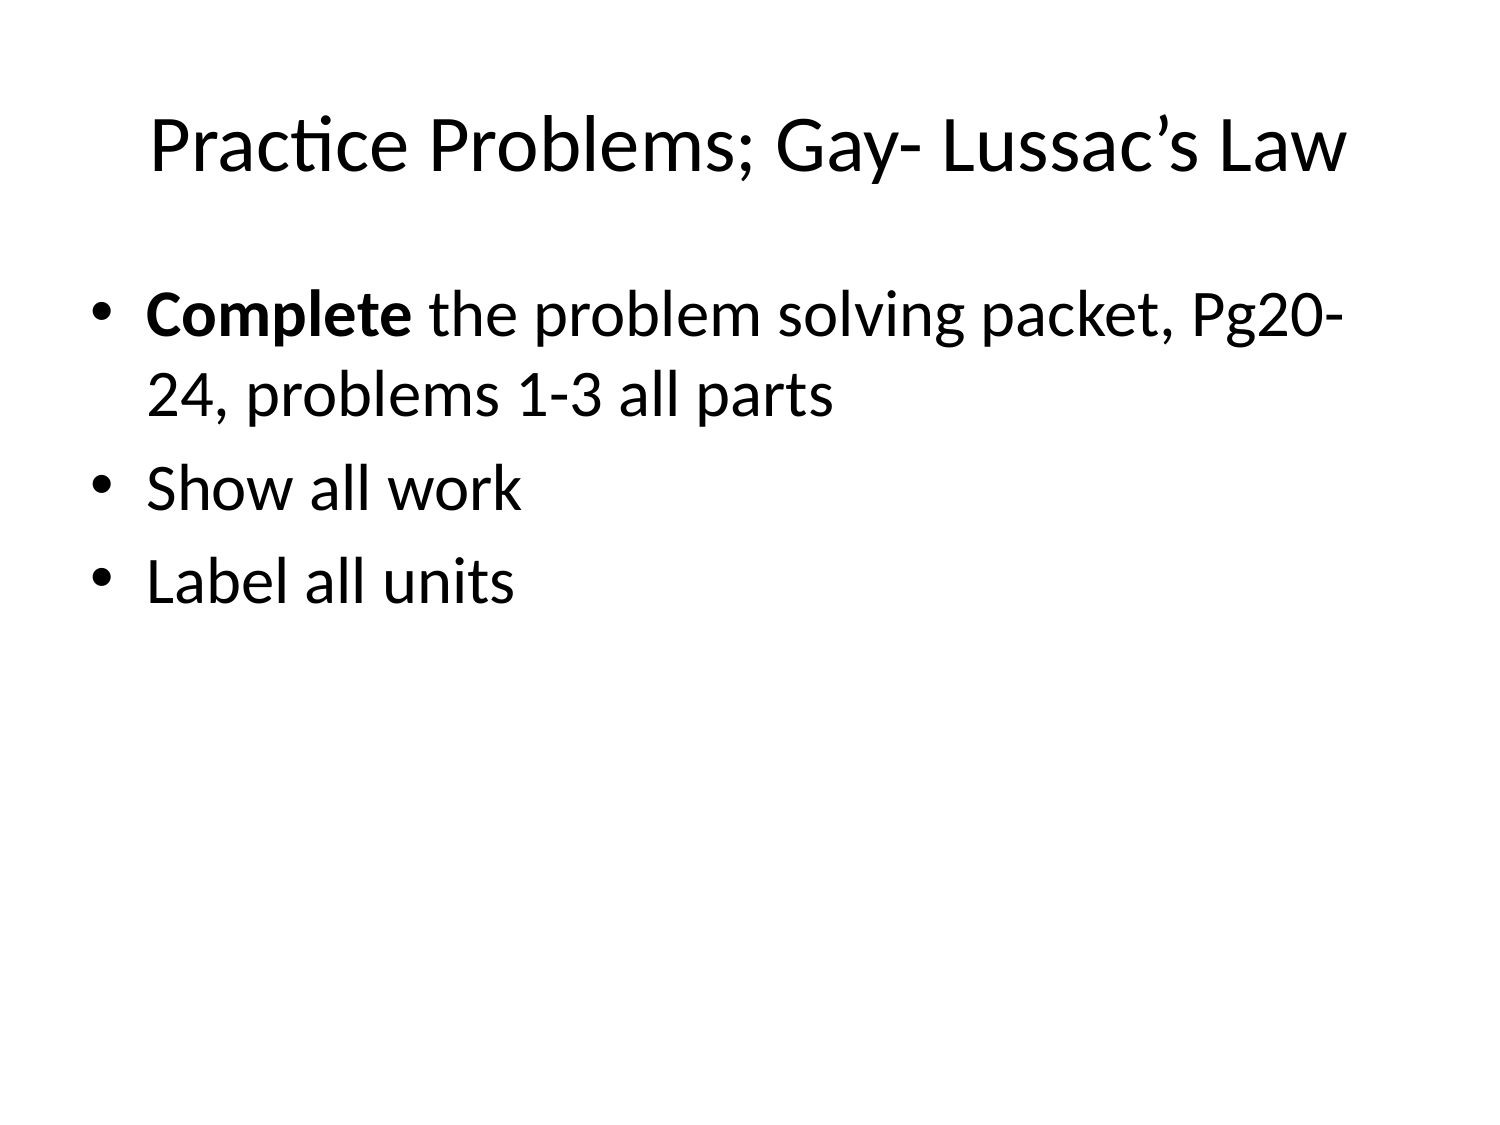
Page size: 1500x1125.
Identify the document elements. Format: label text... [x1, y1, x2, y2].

list Complete the problem solving packet, Pg20-24, problems 1-3 all parts Show all work Label all units [75, 262, 1425, 1005]
title Practice Problems; Gay- Lussac’s Law [75, 45, 1425, 233]
